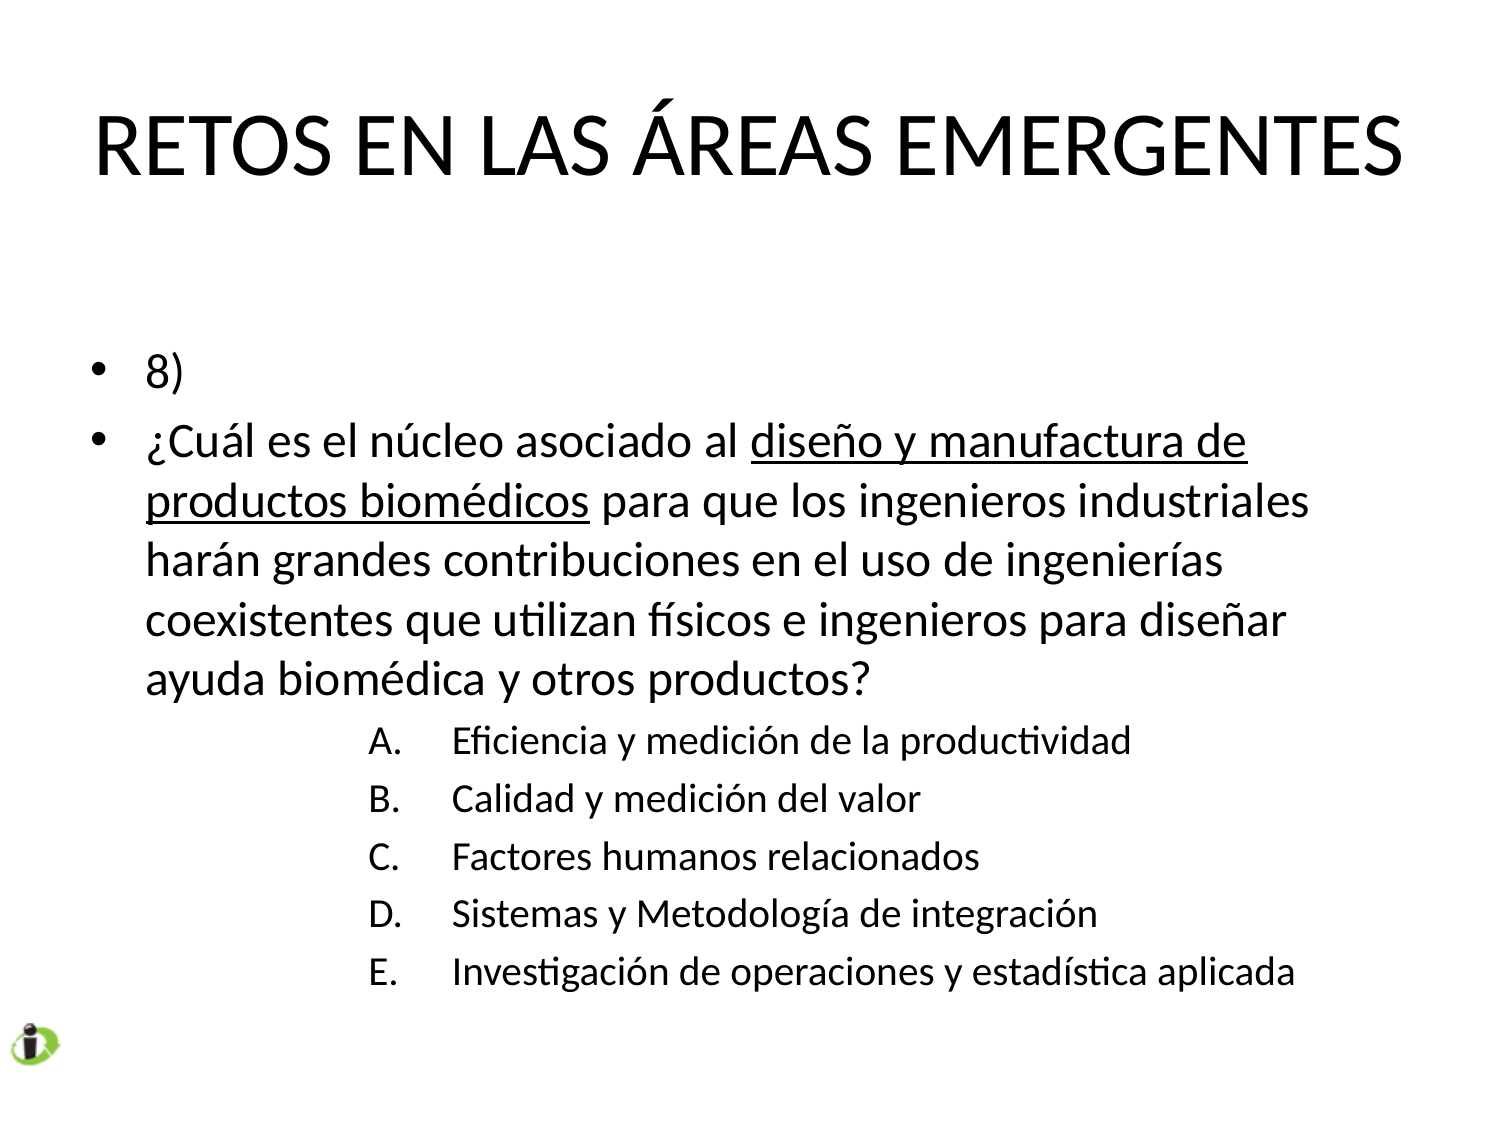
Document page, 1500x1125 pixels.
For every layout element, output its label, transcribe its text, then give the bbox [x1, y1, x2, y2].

picture [10, 1020, 61, 1072]
title RETOS EN LAS ÁREAS EMERGENTES [75, 45, 1425, 233]
list 8) ¿Cuál es el núcleo asociado al diseño y manufactura de productos biomédicos para que los ingenieros industriales harán grandes contribuciones en el uso de ingenierías coexistentes que utilizan físicos e ingenieros para diseñar ayuda biomédica y otros productos? Eficiencia y medición de la productividad Calidad y medición del valor Factores humanos relacionados Sistemas y Metodología de integración Investigación de operaciones y estadística aplicada [75, 262, 1425, 1005]
